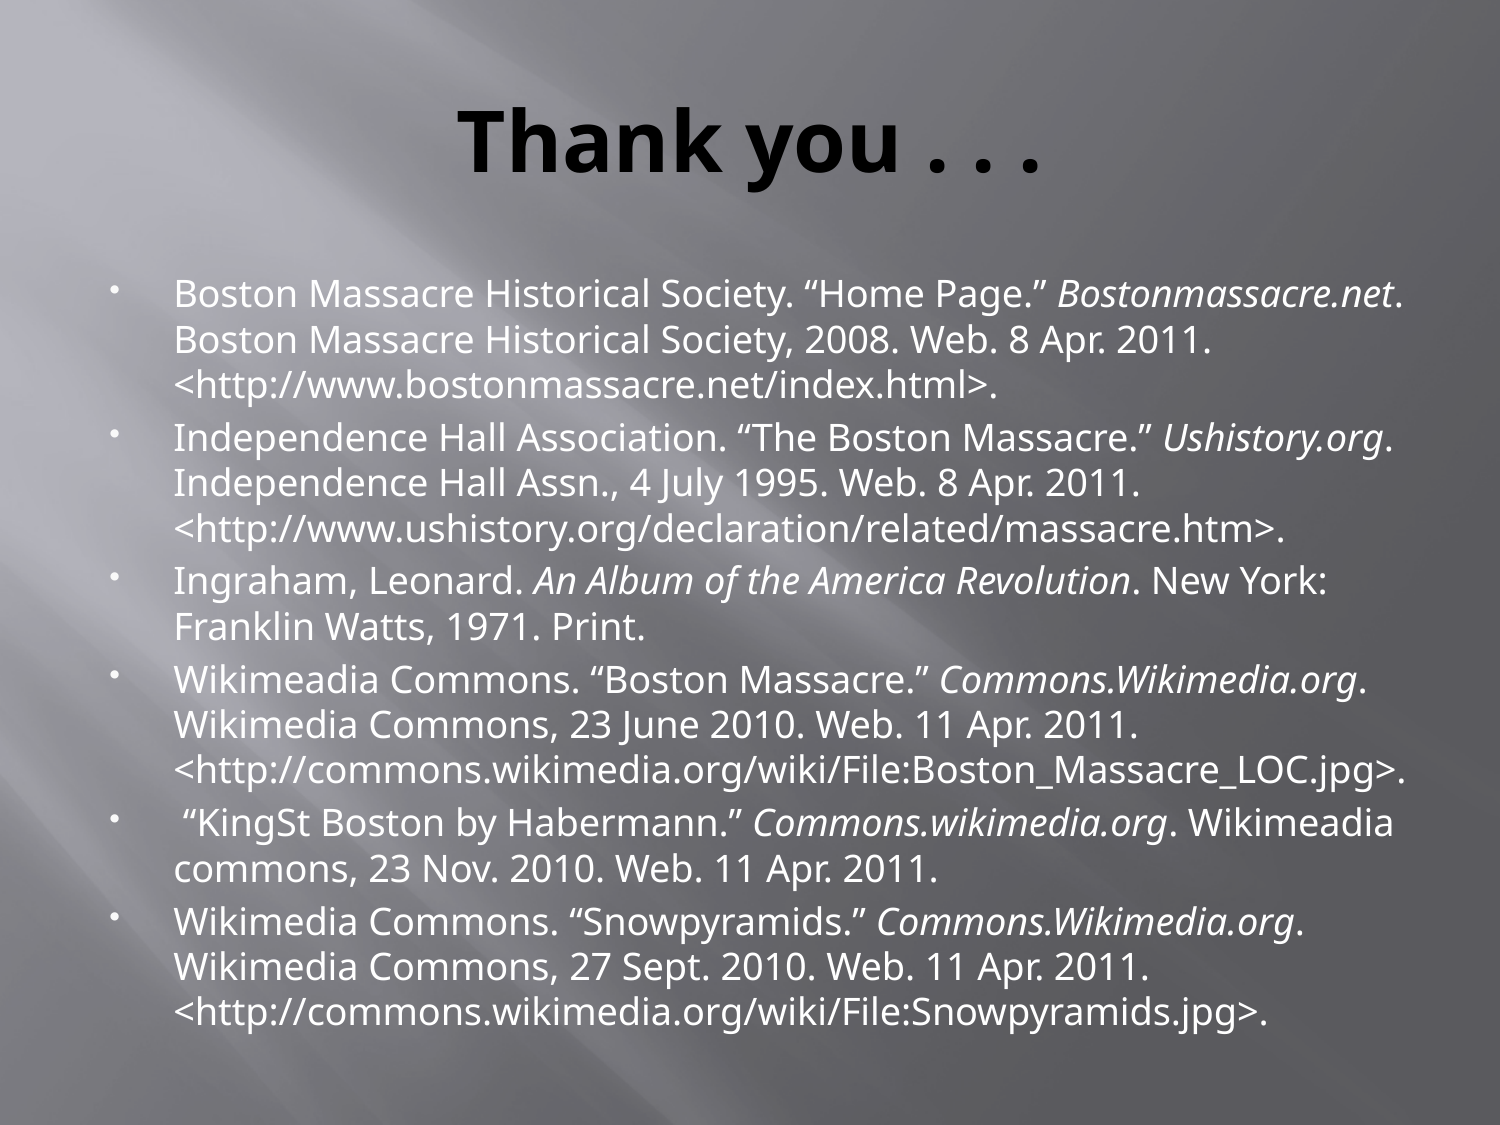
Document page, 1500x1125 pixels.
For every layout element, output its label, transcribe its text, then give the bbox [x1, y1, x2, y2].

title Thank you . . . [75, 45, 1425, 233]
list Boston Massacre Historical Society. “Home Page.” Bostonmassacre.net. Boston Massacre Historical Society, 2008. Web. 8 Apr. 2011. <http://www.bostonmassacre.net/‌index.html>. Independence Hall Association. “The Boston Massacre.” Ushistory.org. Independence Hall Assn., 4 July 1995. Web. 8 Apr. 2011. <http://www.ushistory.org/‌declaration/‌related/‌massacre.htm>. Ingraham, Leonard. An Album of the America Revolution. New York: Franklin Watts, 1971. Print. Wikimeadia Commons. “Boston Massacre.” Commons.Wikimedia.org. Wikimedia Commons, 23 June 2010. Web. 11 Apr. 2011. <http://commons.wikimedia.org/‌wiki/‌File:Boston_Massacre_LOC.jpg>. “KingSt Boston by Habermann.” Commons.wikimedia.org. Wikimeadia commons, 23 Nov. 2010. Web. 11 Apr. 2011. Wikimedia Commons. “Snowpyramids.” Commons.Wikimedia.org. Wikimedia Commons, 27 Sept. 2010. Web. 11 Apr. 2011. <http://commons.wikimedia.org/‌wiki/‌File:Snowpyramids.jpg>. [75, 262, 1425, 1125]
